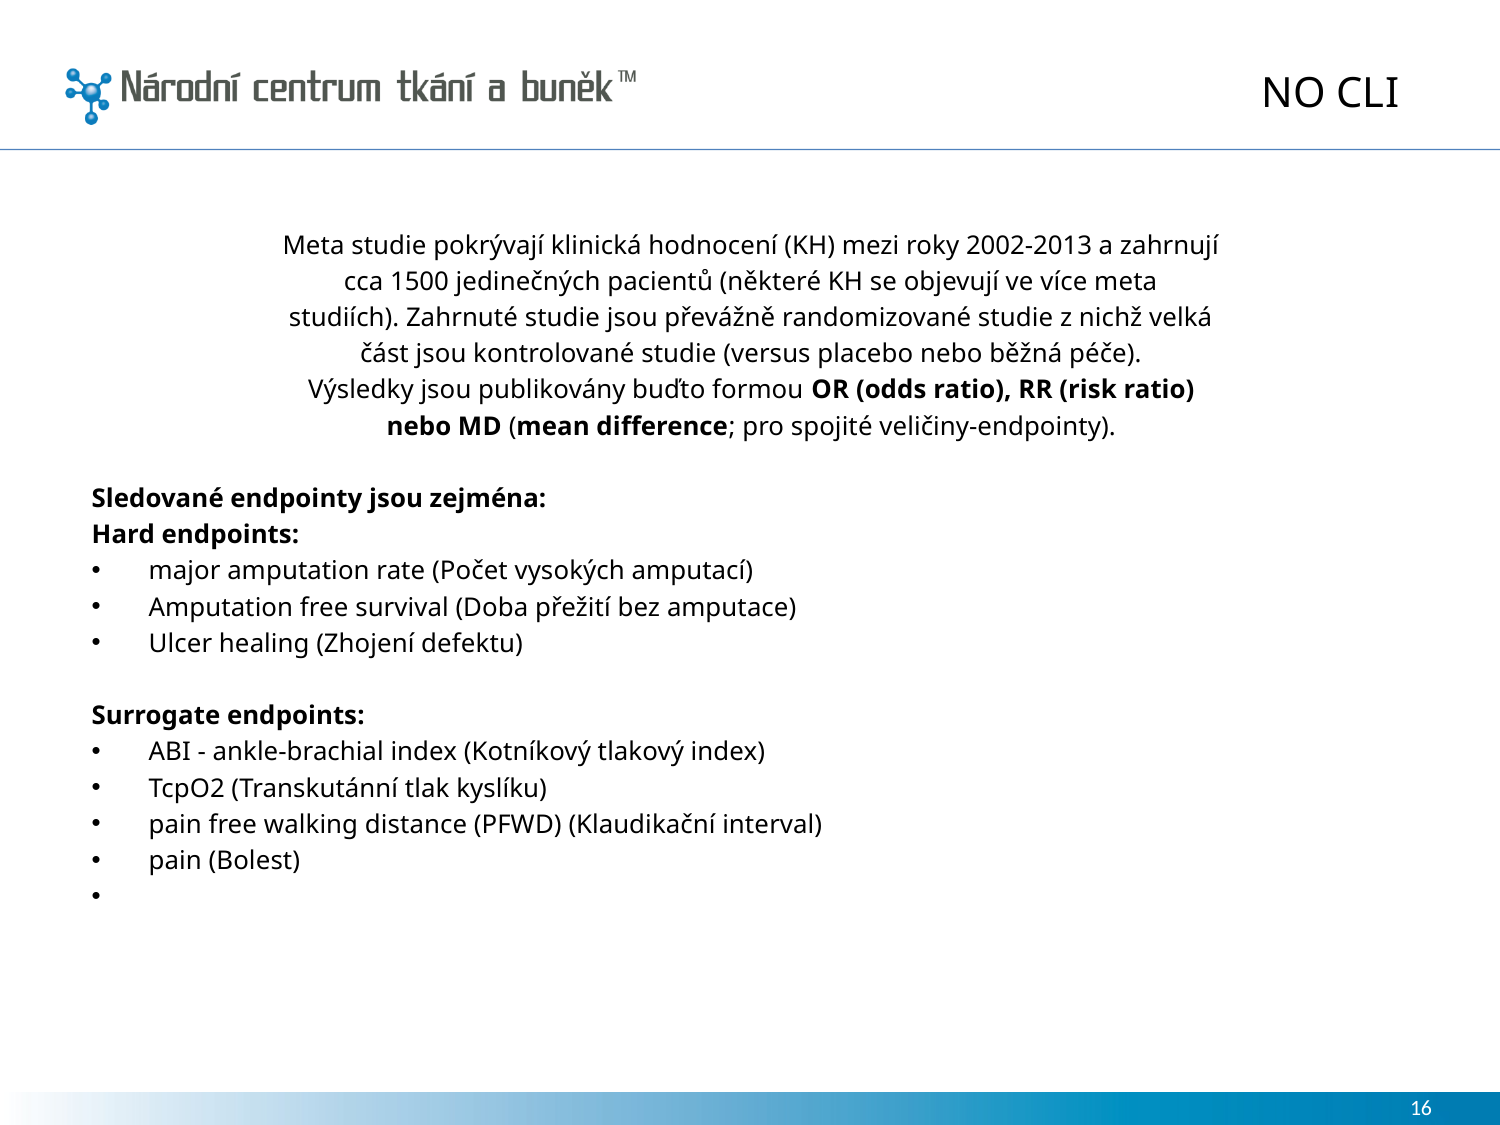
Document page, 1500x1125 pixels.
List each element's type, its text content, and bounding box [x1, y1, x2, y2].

picture [0, 1092, 1065, 1125]
title NO CLI [643, 45, 1425, 138]
picture [64, 66, 638, 126]
list Meta studie pokrývají klinická hodnocení (KH) mezi roky 2002-2013 a zahrnují cca 1500 jedinečných pacientů (některé KH se objevují ve více meta studiích). Zahrnuté studie jsou převážně randomizované studie z nichž velká část jsou kontrolované studie (versus placebo nebo běžná péče). Výsledky jsou publikovány buďto formou OR (odds ratio), RR (risk ratio) nebo MD (mean difference; pro spojité veličiny-endpointy). Sledované endpointy jsou zejména: Hard endpoints:  major amputation rate (Počet vysokých amputací)  Amputation free survival (Doba přežití bez amputace)  Ulcer healing (Zhojení defektu) Surrogate endpoints:  ABI - ankle-brachial index (Kotníkový tlakový index)  TcpO2 (Transkutánní tlak kyslíku)  pain free walking distance (PFWD) (Klaudikační interval)  pain (Bolest) [76, 184, 1427, 927]
